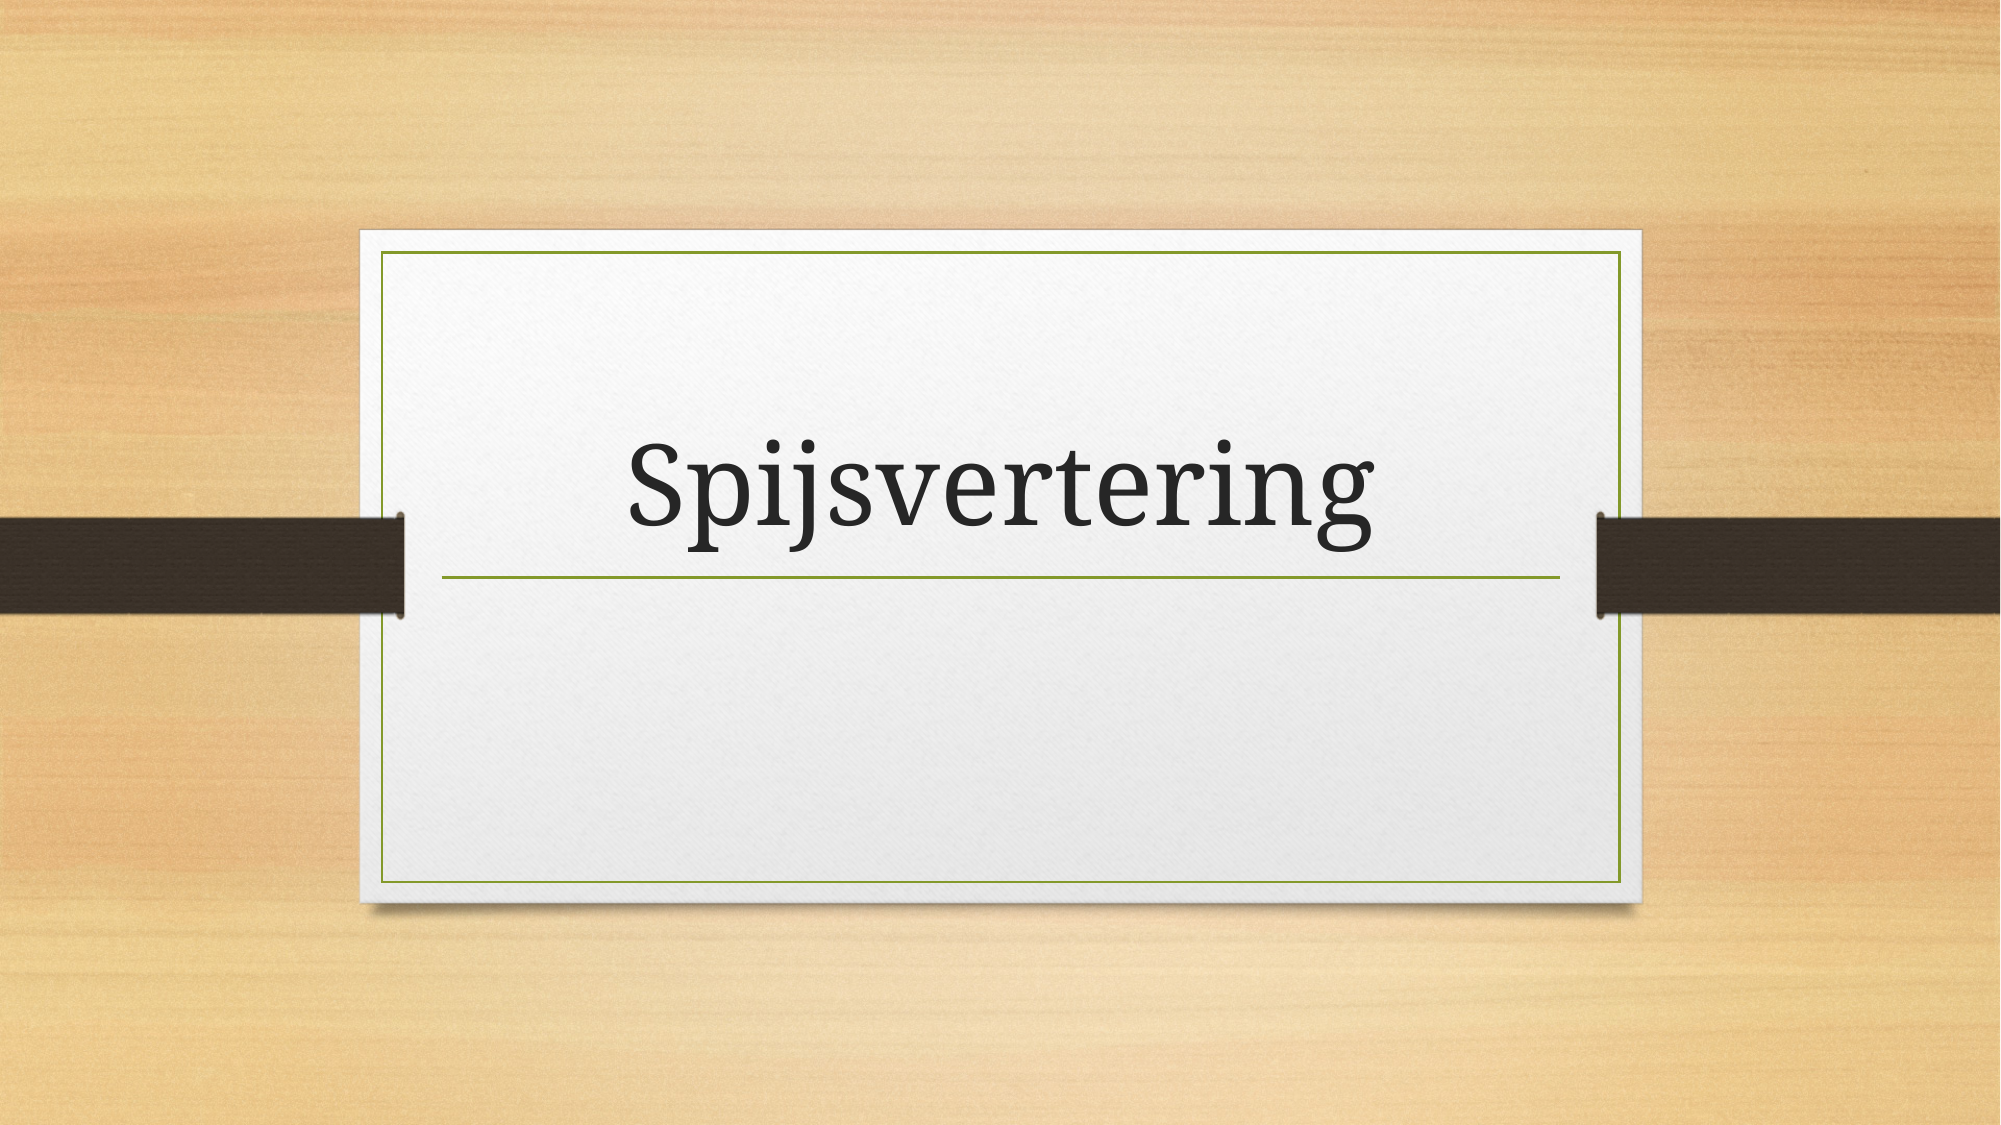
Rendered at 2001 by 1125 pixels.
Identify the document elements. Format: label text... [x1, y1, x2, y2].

title Spijsvertering [441, 306, 1560, 556]
picture [0, 0, 2001, 1125]
